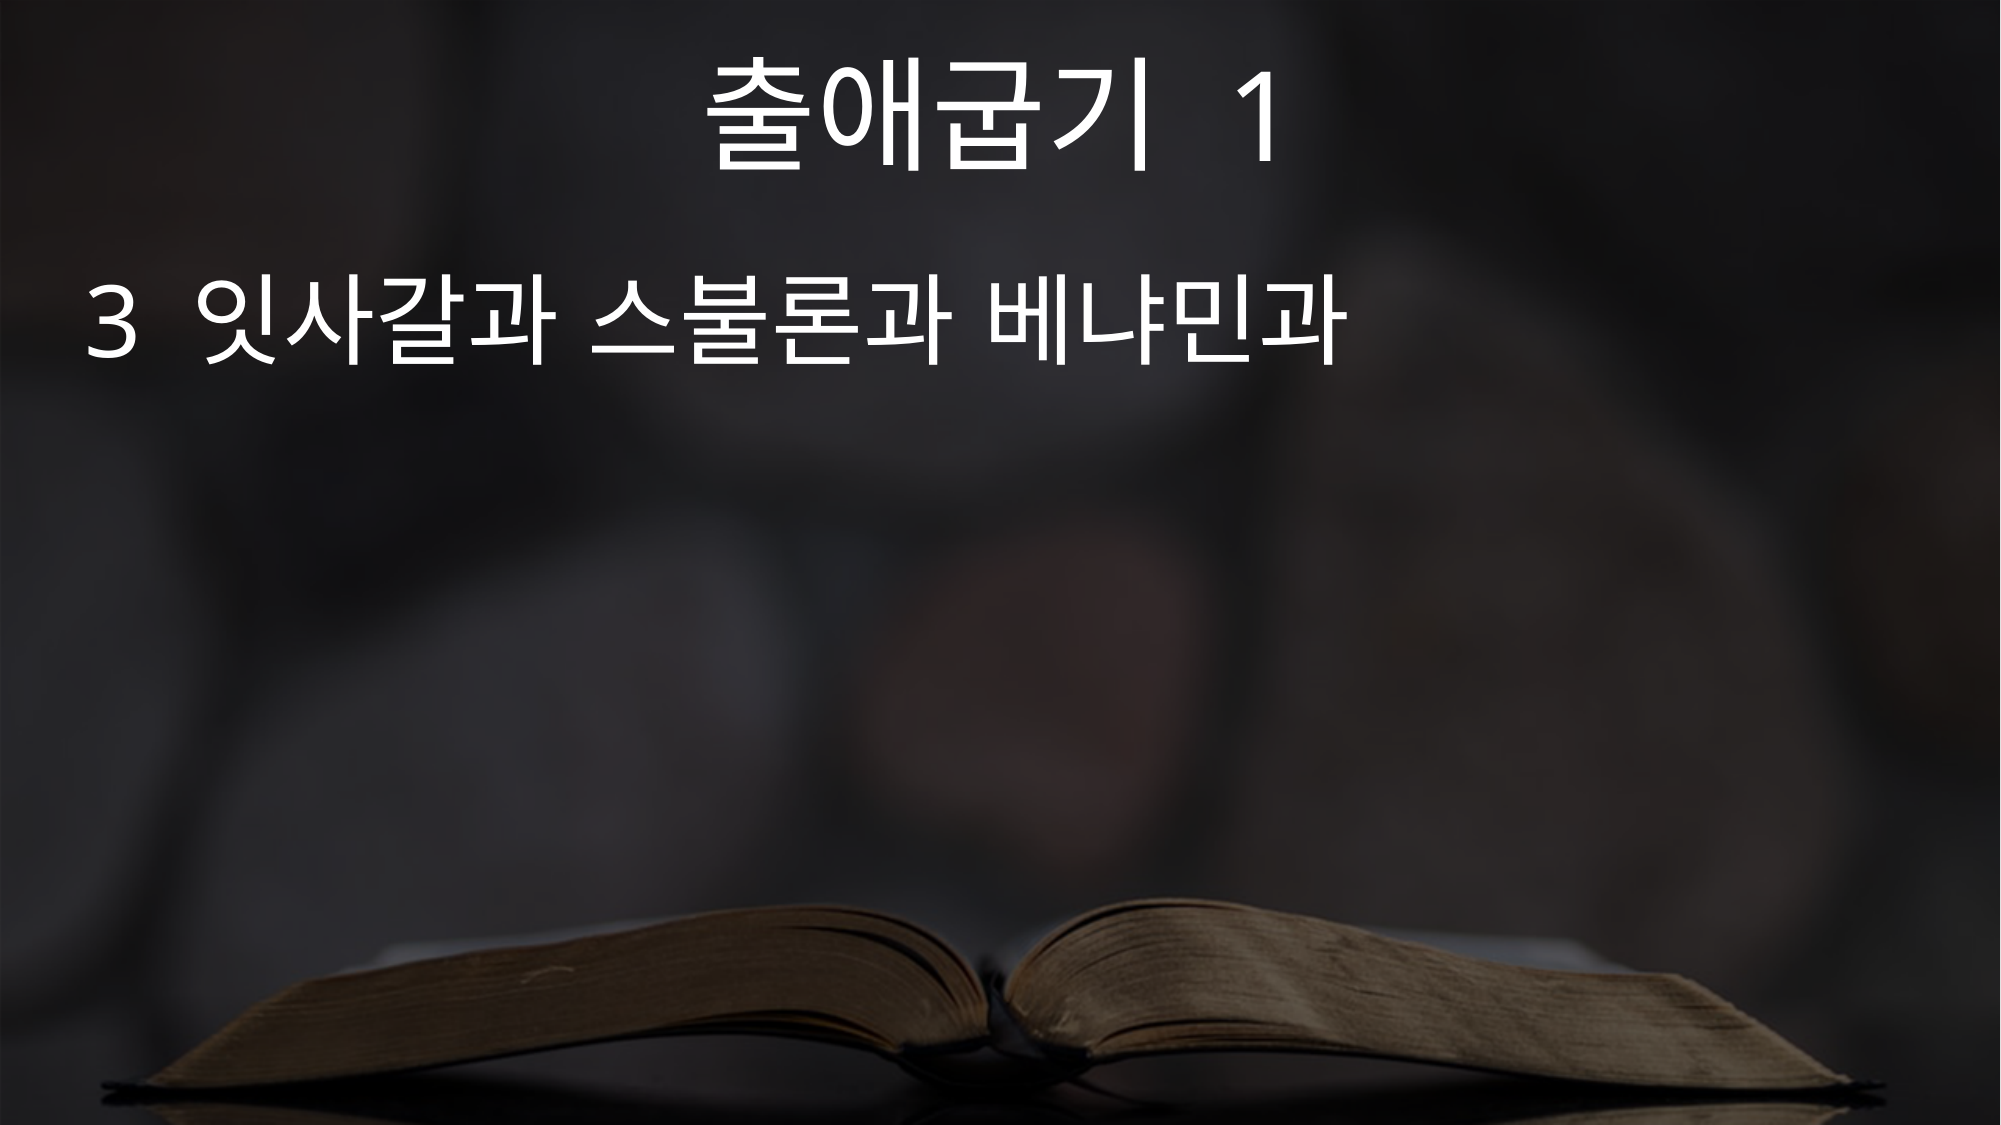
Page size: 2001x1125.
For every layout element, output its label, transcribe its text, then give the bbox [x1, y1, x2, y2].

list 3 잇사갈과 스불론과 베냐민과 [69, 263, 1953, 423]
footer 출애굽기 1 [0, 32, 2000, 192]
picture [0, 0, 2001, 1125]
